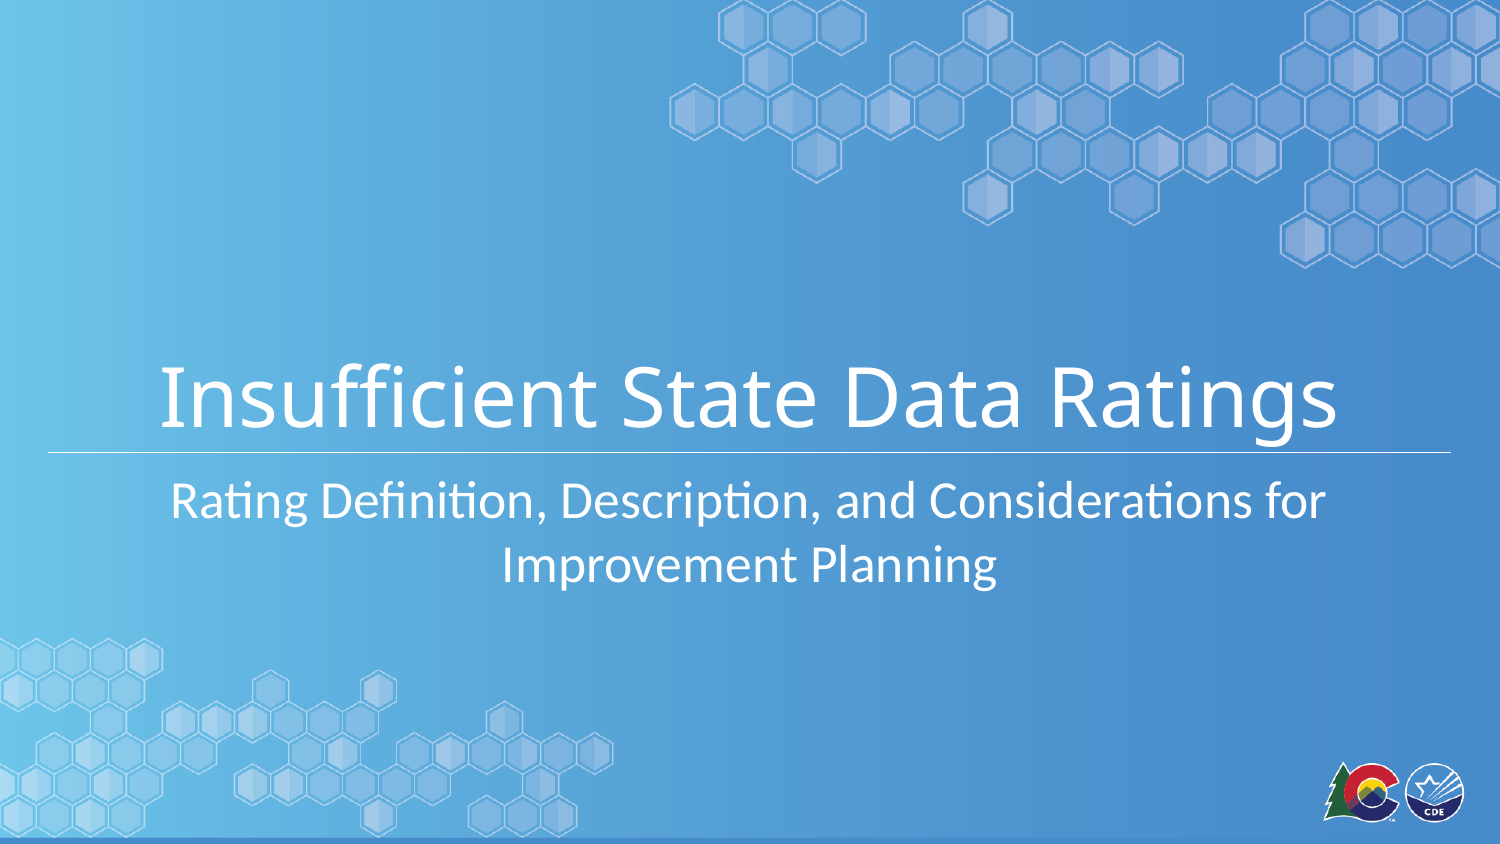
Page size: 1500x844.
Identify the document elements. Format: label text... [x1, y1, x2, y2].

subtitle Rating Definition, Description, and Considerations for Improvement Planning [51, 464, 1449, 595]
title Insufficient State Data Ratings [51, 122, 1449, 452]
picture [0, 0, 1500, 844]
